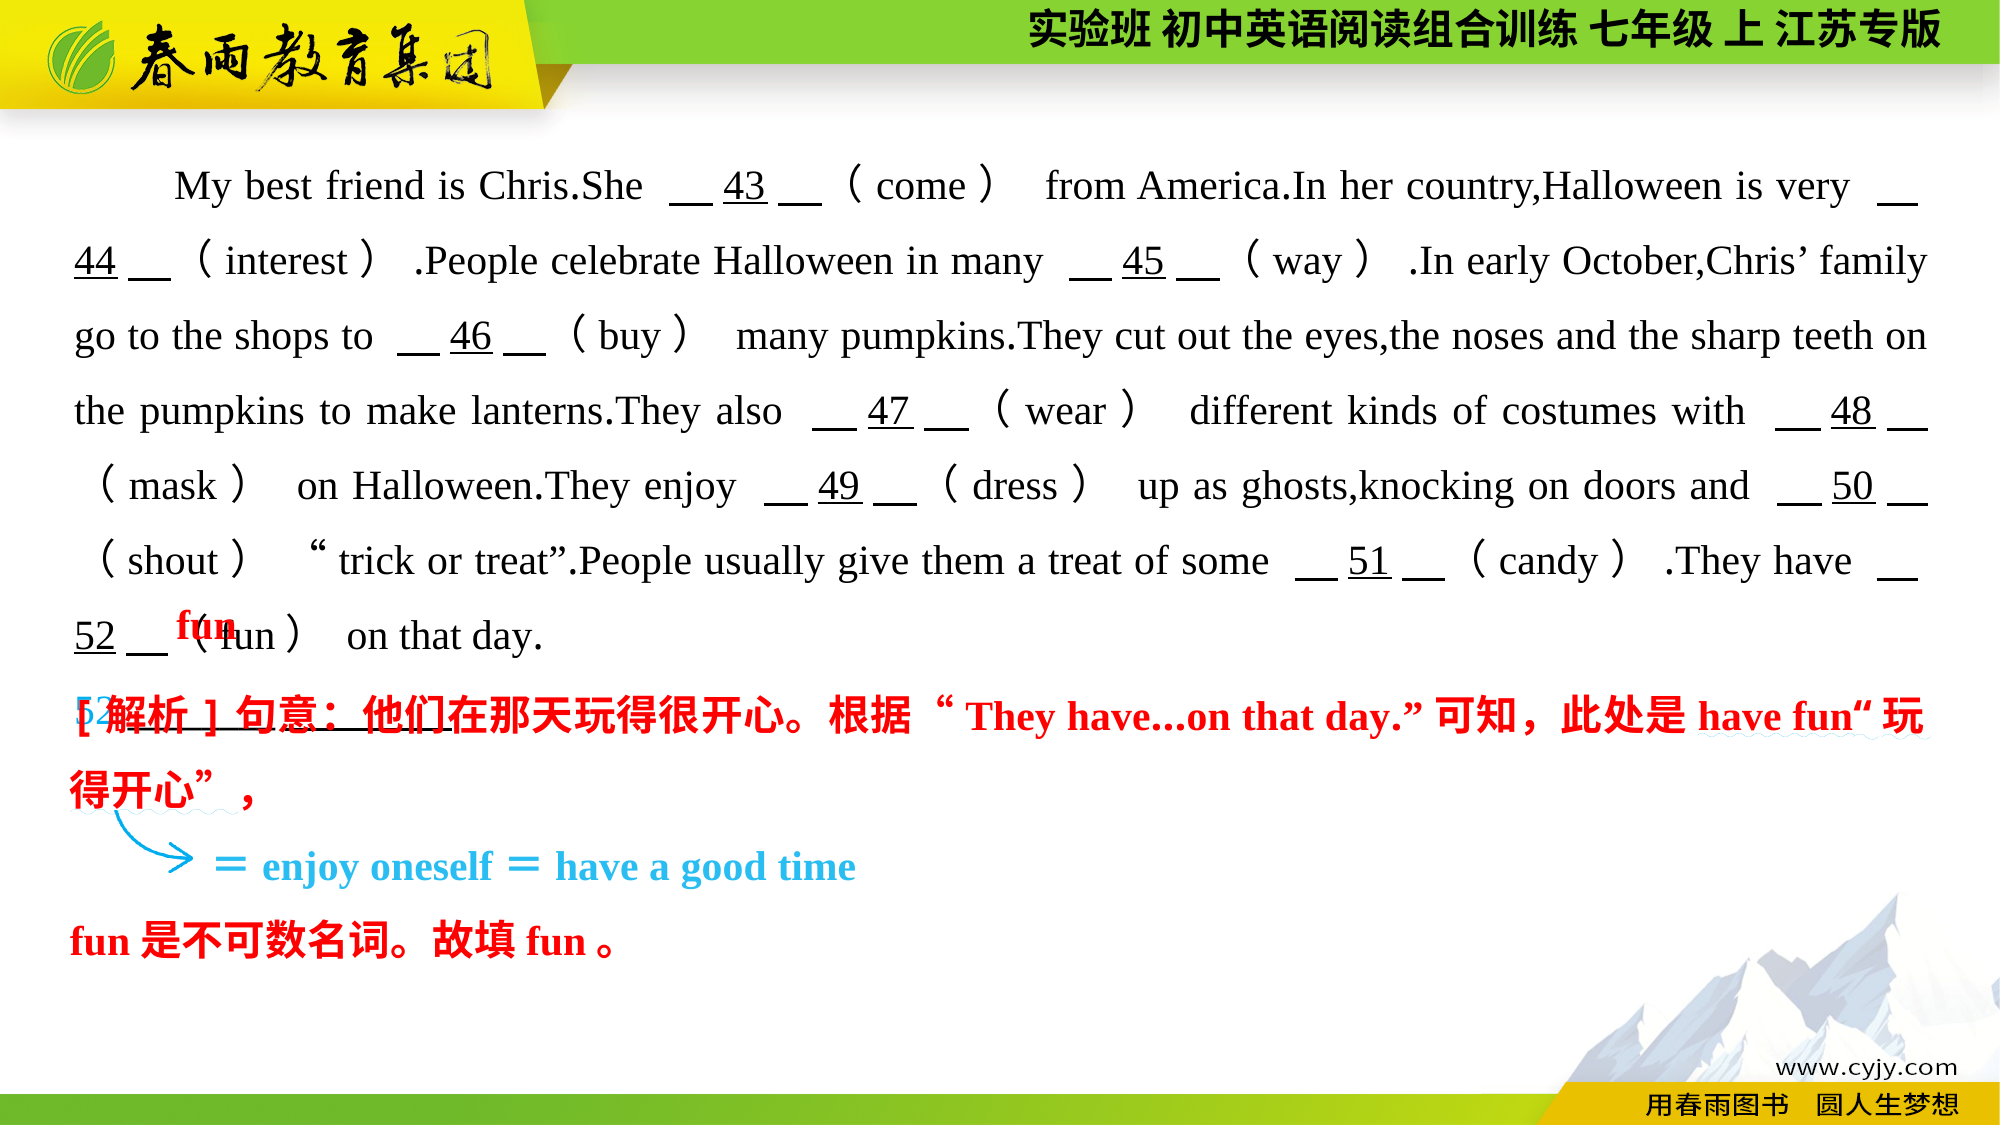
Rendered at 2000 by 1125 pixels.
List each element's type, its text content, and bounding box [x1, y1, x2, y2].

picture [0, 0, 2000, 1125]
list My best friend is Chris.She 43 （come） from America.In her country,Halloween is very 44 （interest）.People celebrate Halloween in many 45 （way）.In early October,Chris’ family go to the shops to 46 （buy） many pumpkins.They cut out the eyes,the noses and the sharp teeth on the pumpkins to make lanterns.They also 47 （wear） different kinds of costumes with 48 （mask） on Halloween.They enjoy 49 （dress） up as ghosts,knocking on doors and 50 （shout） “trick or treat”.People usually give them a treat of some 51 （candy）.They have 52 （fun） on that day. 52.________ [59, 125, 1944, 671]
text_box [解析]句意：他们在那天玩得很开心。根据“They have...on that day.”可知，此处是have fun“玩得开心”， ＝enjoy oneself＝have a good time fun是不可数名词。故填fun。 [54, 656, 1939, 972]
text_box fun [161, 590, 252, 656]
